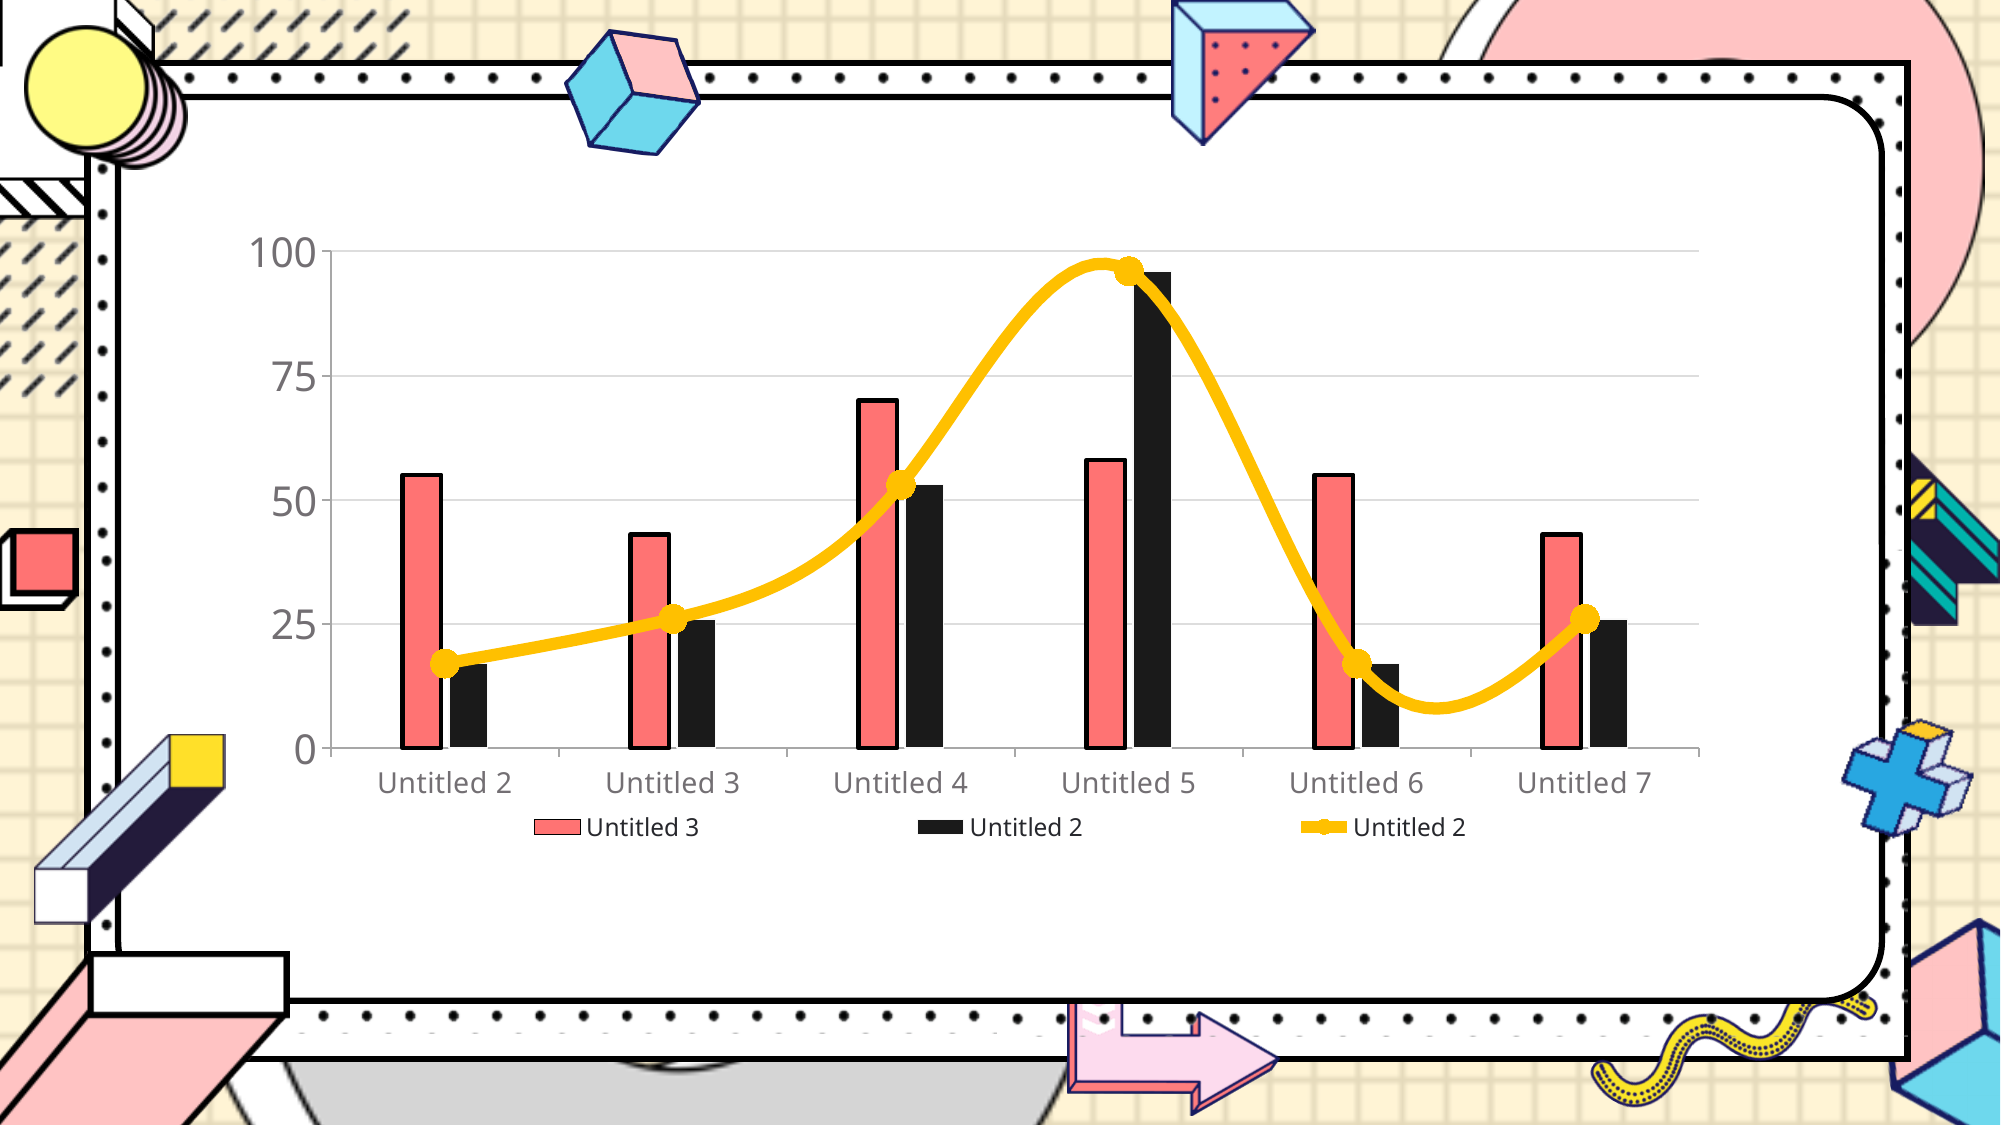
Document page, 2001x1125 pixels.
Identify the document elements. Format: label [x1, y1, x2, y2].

picture [0, 220, 997, 1125]
picture [24, 0, 2001, 1125]
chart [247, 222, 1707, 858]
